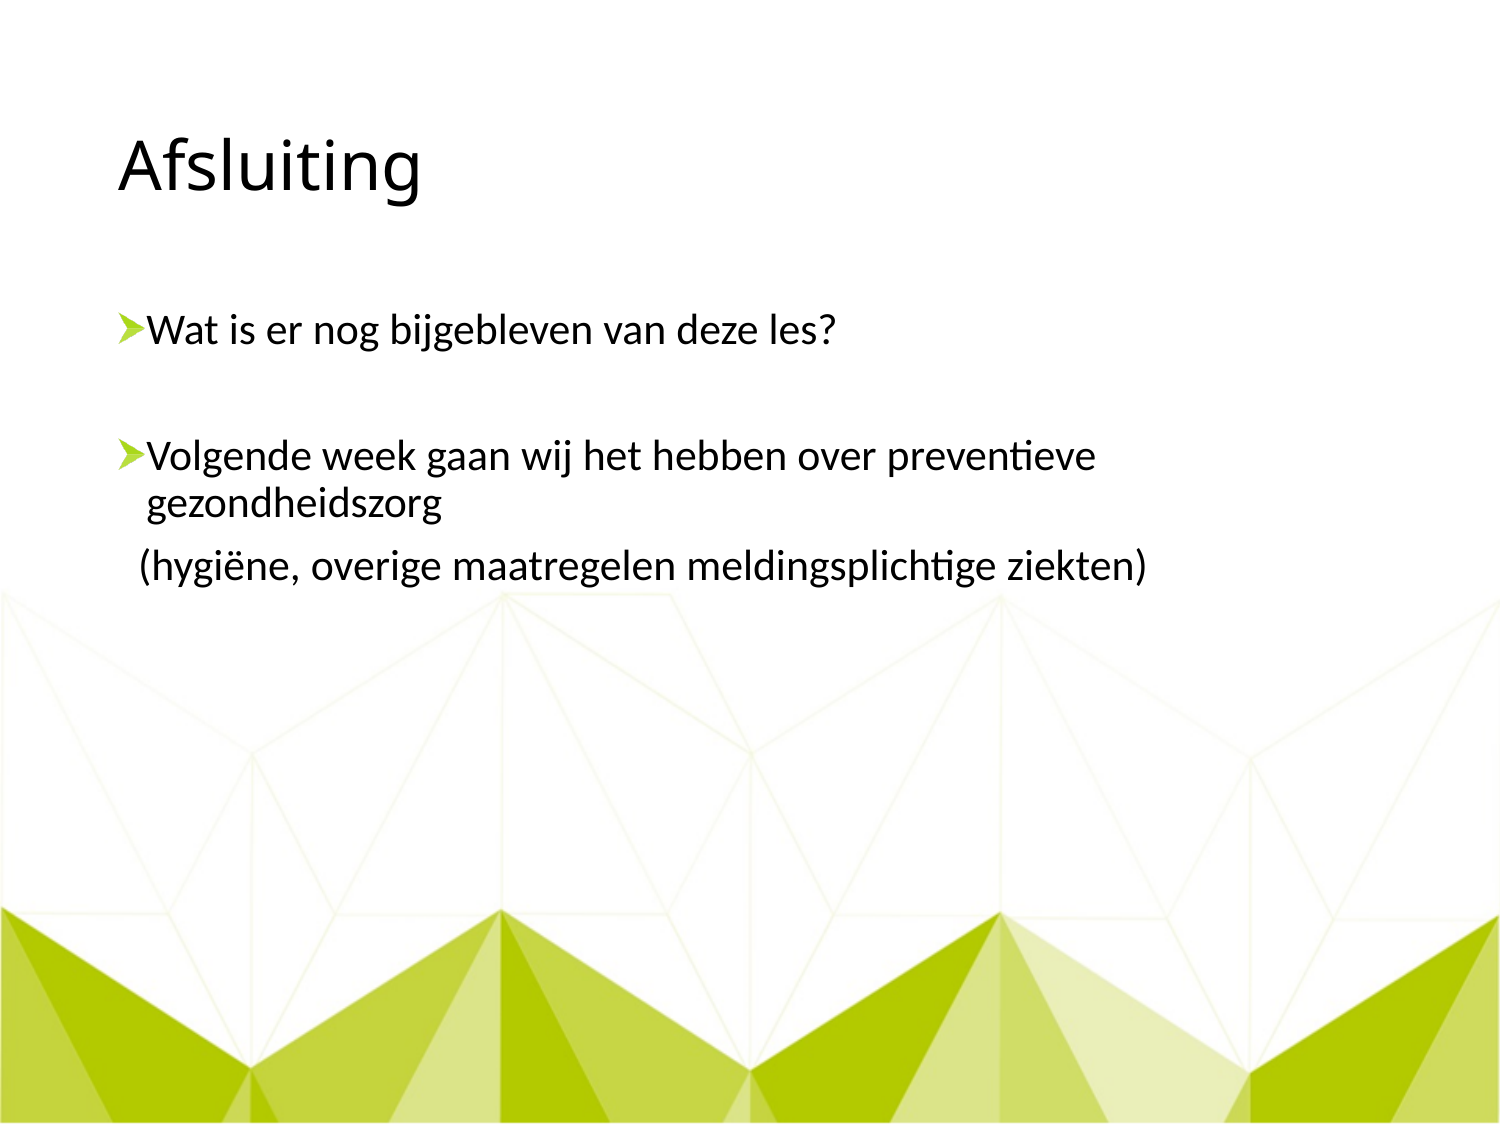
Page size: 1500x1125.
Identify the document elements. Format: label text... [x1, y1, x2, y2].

list Wat is er nog bijgebleven van deze les? Volgende week gaan wij het hebben over preventieve gezondheidszorg (hygiëne, overige maatregelen meldingsplichtige ziekten) [103, 299, 1397, 1014]
picture [0, 0, 1500, 1125]
title Afsluiting [103, 59, 1397, 278]
